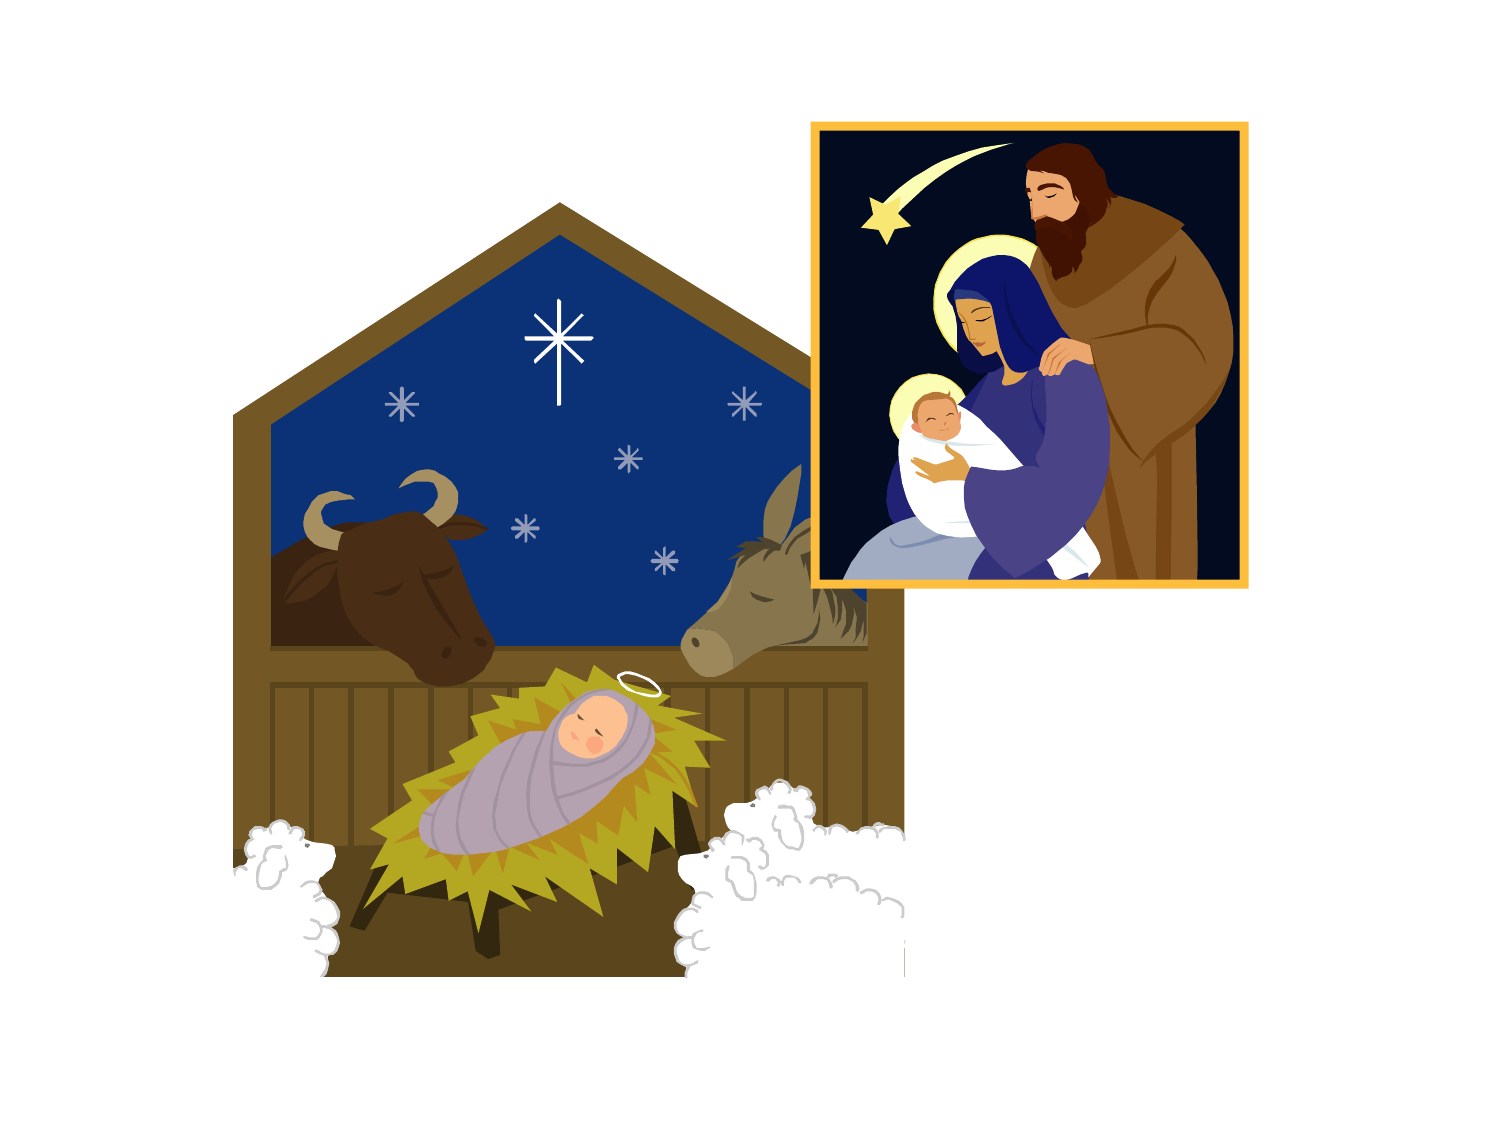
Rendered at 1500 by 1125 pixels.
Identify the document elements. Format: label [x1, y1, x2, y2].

picture [229, 119, 1251, 981]
